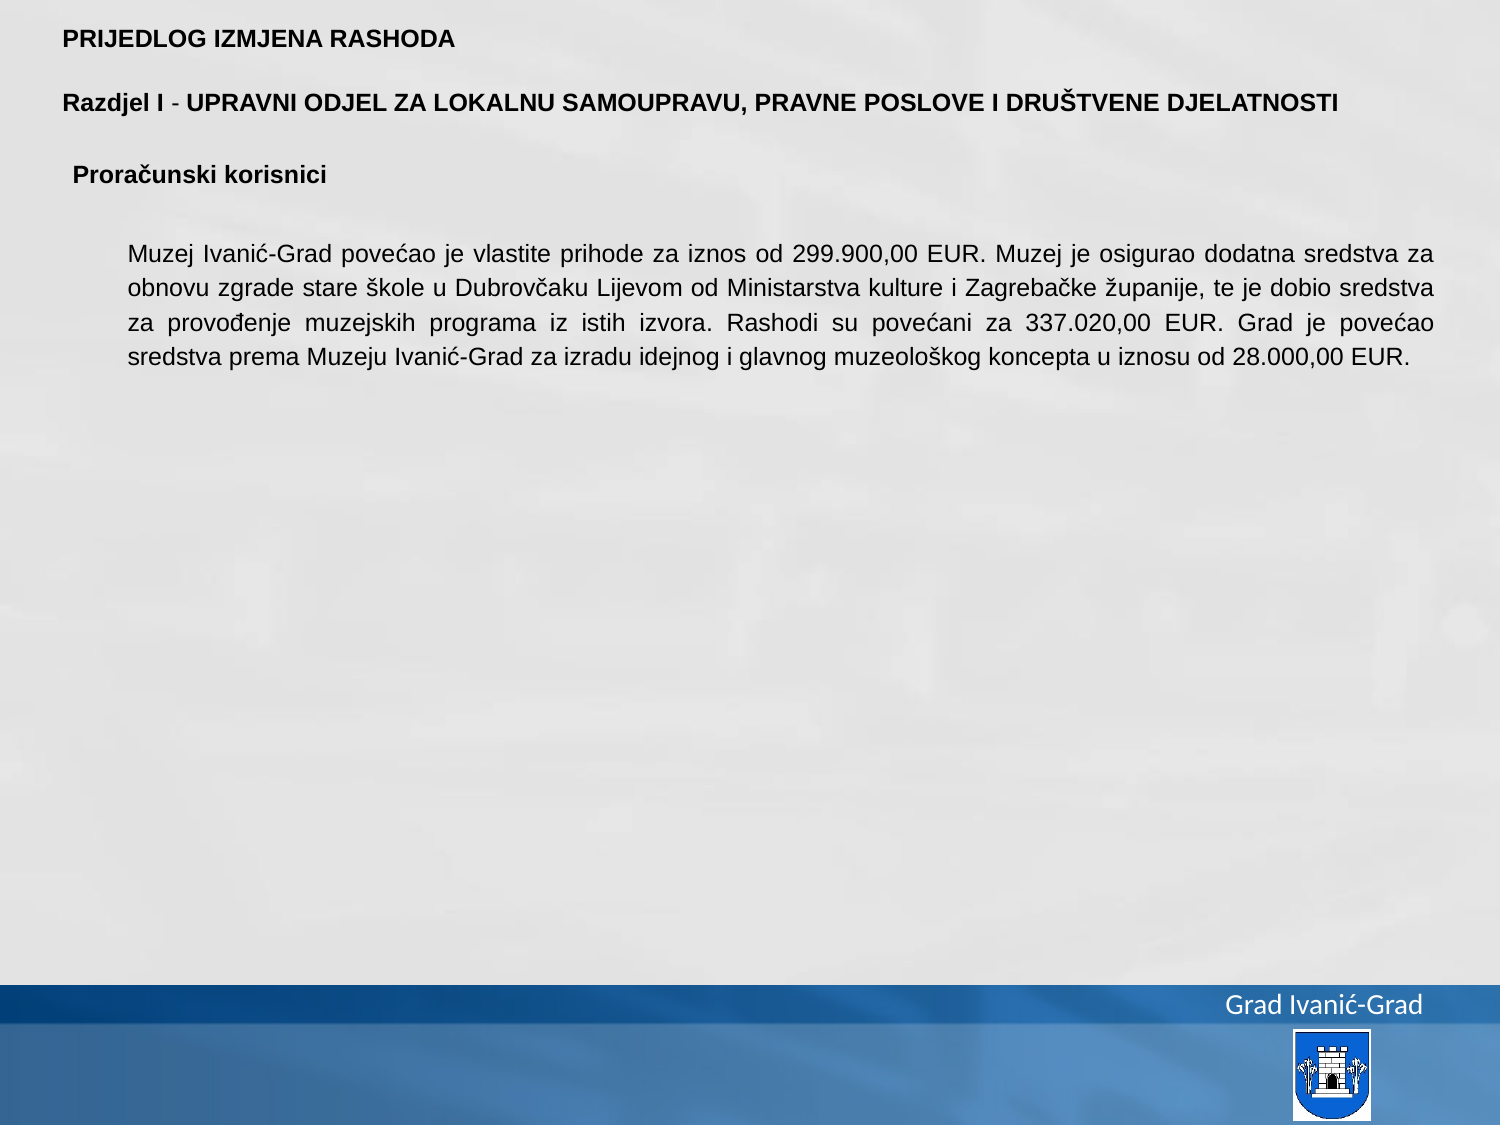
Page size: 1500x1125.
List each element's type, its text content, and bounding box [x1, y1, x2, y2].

picture [0, 0, 1500, 1125]
list PRIJEDLOG IZMJENA RASHODA Razdjel I - UPRAVNI ODJEL ZA LOKALNU SAMOUPRAVU, PRAVNE POSLOVE I DRUŠTVENE DJELATNOSTI Proračunski korisnici Muzej Ivanić-Grad povećao je vlastite prihode za iznos od 299.900,00 EUR. Muzej je osigurao dodatna sredstva za obnovu zgrade stare škole u Dubrovčaku Lijevom od Ministarstva kulture i Zagrebačke županije, te je dobio sredstva za provođenje muzejskih programa iz istih izvora. Rashodi su povećani za 337.020,00 EUR. Grad je povećao sredstva prema Muzeju Ivanić-Grad za izradu idejnog i glavnog muzeološkog koncepta u iznosu od 28.000,00 EUR. [62, 26, 1438, 436]
text_box Grad Ivanić-Grad [1210, 977, 1500, 1028]
